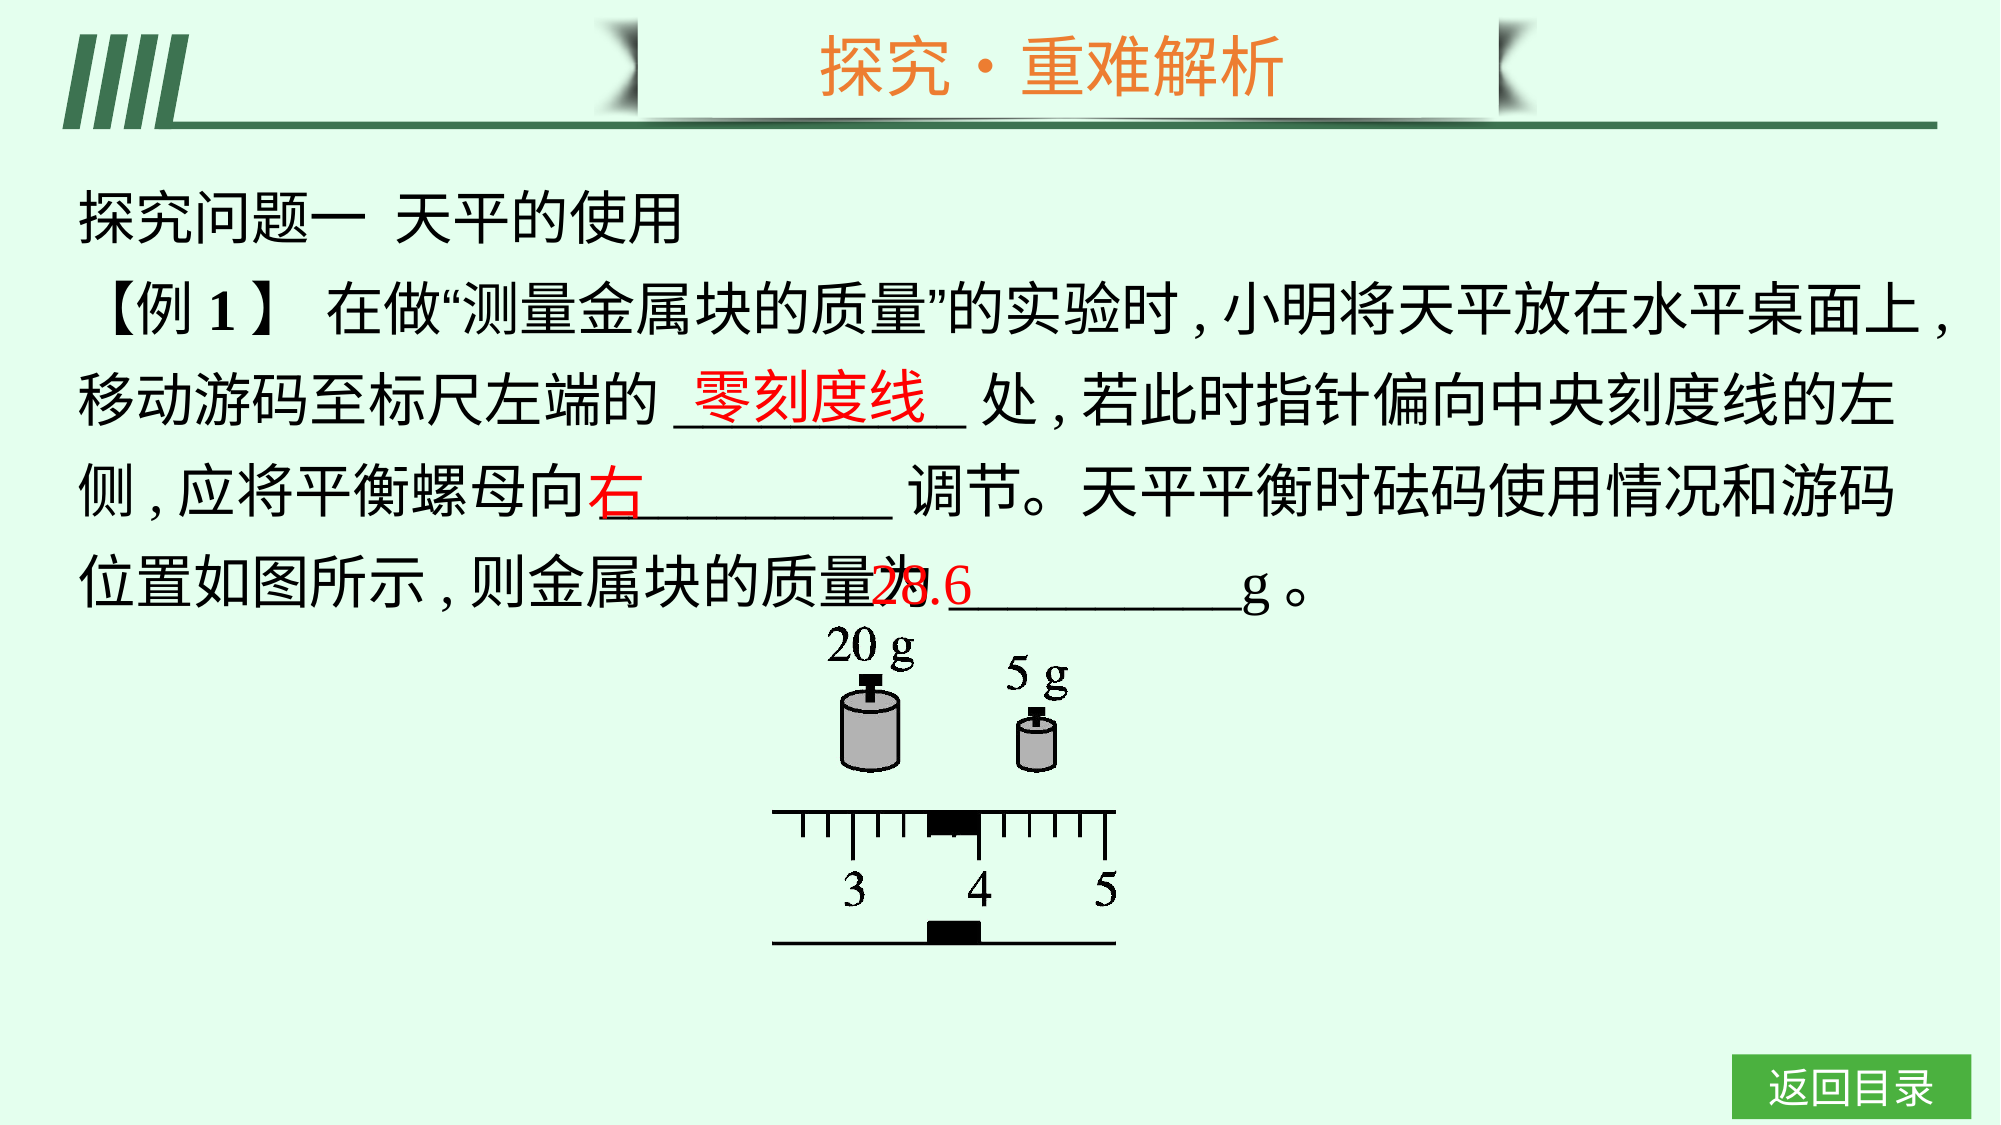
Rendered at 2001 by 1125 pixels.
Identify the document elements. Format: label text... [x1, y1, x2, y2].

text_box 探究问题一 天平的使用 【例1】 在做“测量金属块的质量”的实验时,小明将天平放在水平桌面上,移动游码至标尺左端的__________处,若此时指针偏向中央刻度线的左侧,应将平衡螺母向__________调节。天平平衡时砝码使用情况和游码位置如图所示,则金属块的质量为__________g。 [62, 152, 1938, 623]
text_box 右 [572, 427, 674, 534]
text_box 28.6 [856, 517, 1003, 621]
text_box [594, 16, 1537, 127]
picture [771, 621, 1121, 948]
text_box 零刻度线 [648, 331, 958, 438]
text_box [62, 34, 1938, 130]
